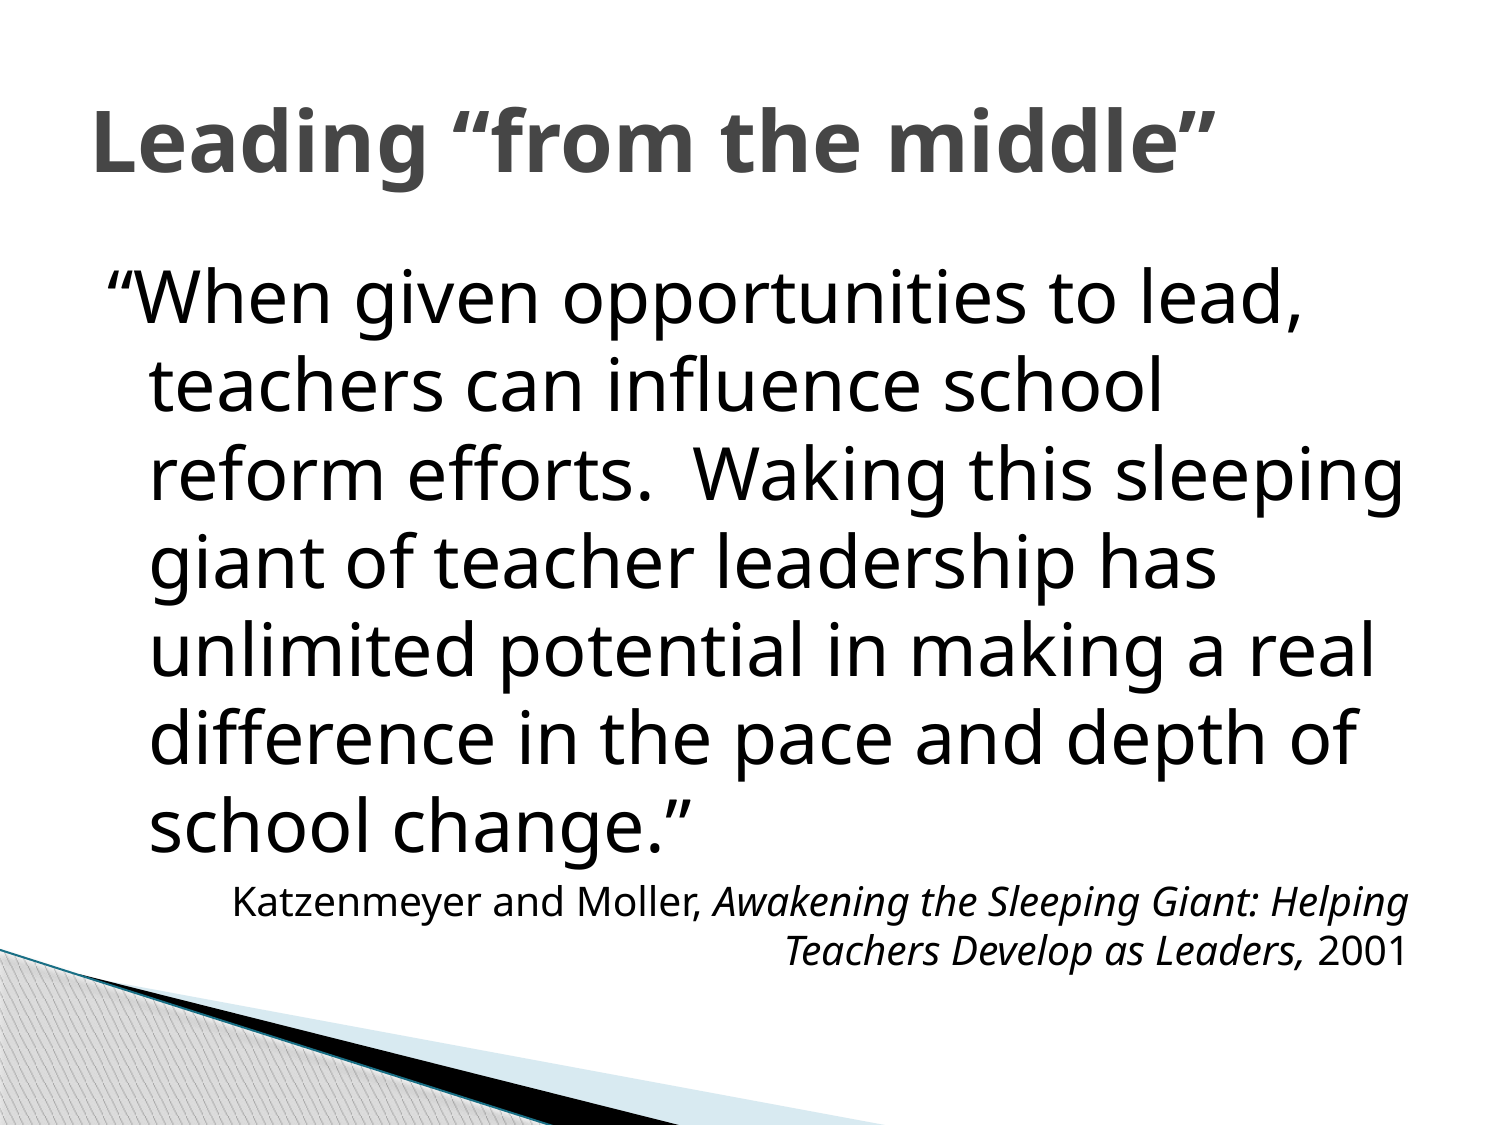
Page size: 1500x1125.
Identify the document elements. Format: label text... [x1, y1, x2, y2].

title Leading “from the middle” [75, 45, 1425, 233]
list “When given opportunities to lead, teachers can influence school reform efforts. Waking this sleeping giant of teacher leadership has unlimited potential in making a real difference in the pace and depth of school change.” Katzenmeyer and Moller, Awakening the Sleeping Giant: Helping Teachers Develop as Leaders, 2001 [75, 243, 1425, 986]
